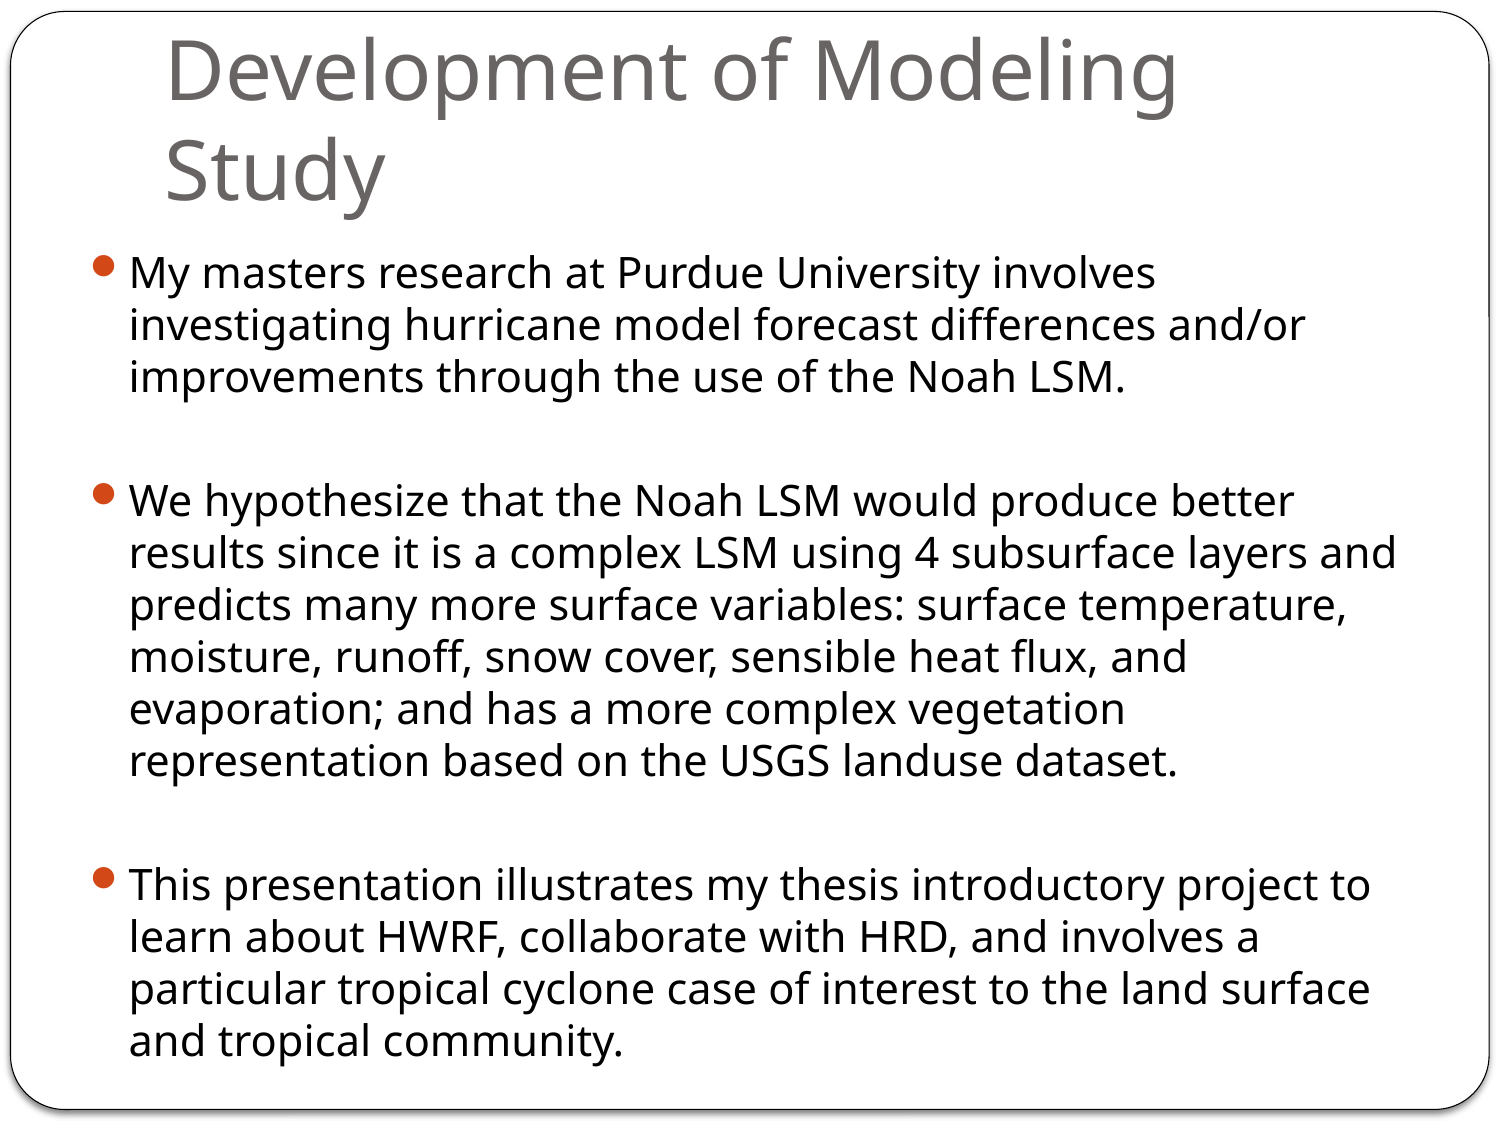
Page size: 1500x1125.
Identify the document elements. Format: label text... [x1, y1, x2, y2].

title Development of Modeling Study [150, 45, 1425, 233]
list My masters research at Purdue University involves investigating hurricane model forecast differences and/or improvements through the use of the Noah LSM. We hypothesize that the Noah LSM would produce better results since it is a complex LSM using 4 subsurface layers and predicts many more surface variables: surface temperature, moisture, runoff, snow cover, sensible heat flux, and evaporation; and has a more complex vegetation representation based on the USGS landuse dataset. This presentation illustrates my thesis introductory project to learn about HWRF, collaborate with HRD, and involves a particular tropical cyclone case of interest to the land surface and tropical community. [75, 237, 1425, 1075]
